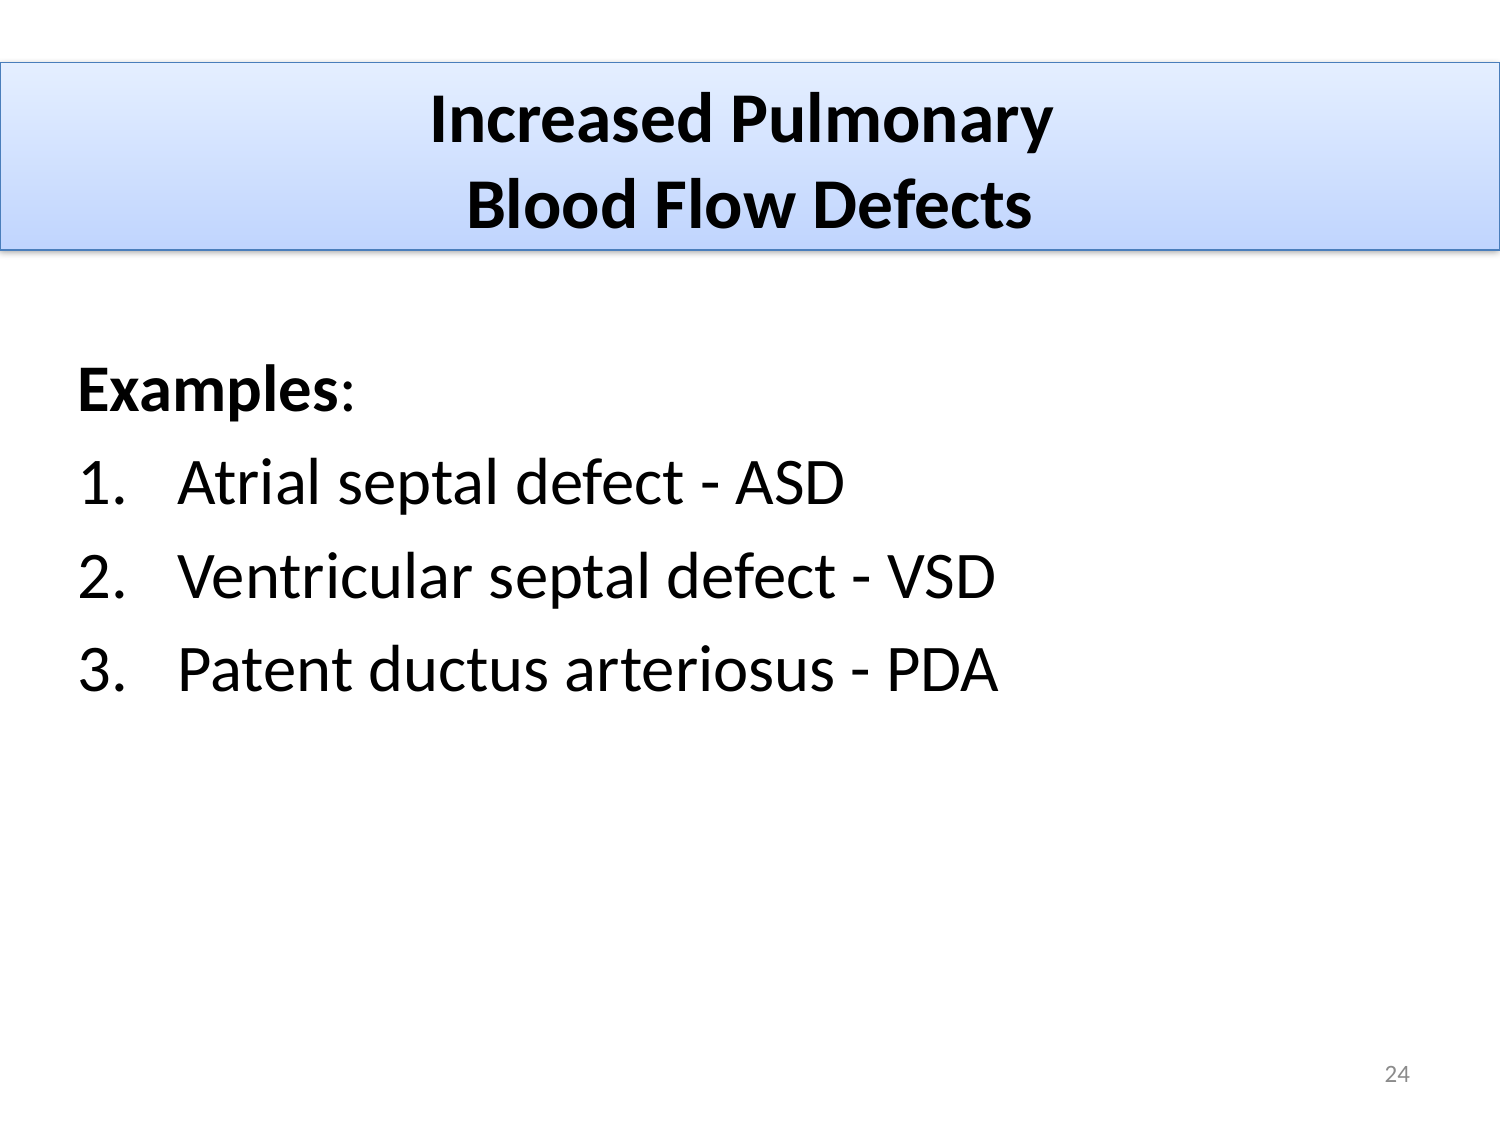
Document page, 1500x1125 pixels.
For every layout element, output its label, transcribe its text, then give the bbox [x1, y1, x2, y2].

title Increased Pulmonary Blood Flow Defects [0, 62, 1500, 251]
list Examples: Atrial septal defect - ASD Ventricular septal defect - VSD Patent ductus arteriosus - PDA [62, 337, 1452, 1013]
slide_number 24 [1074, 1042, 1425, 1103]
